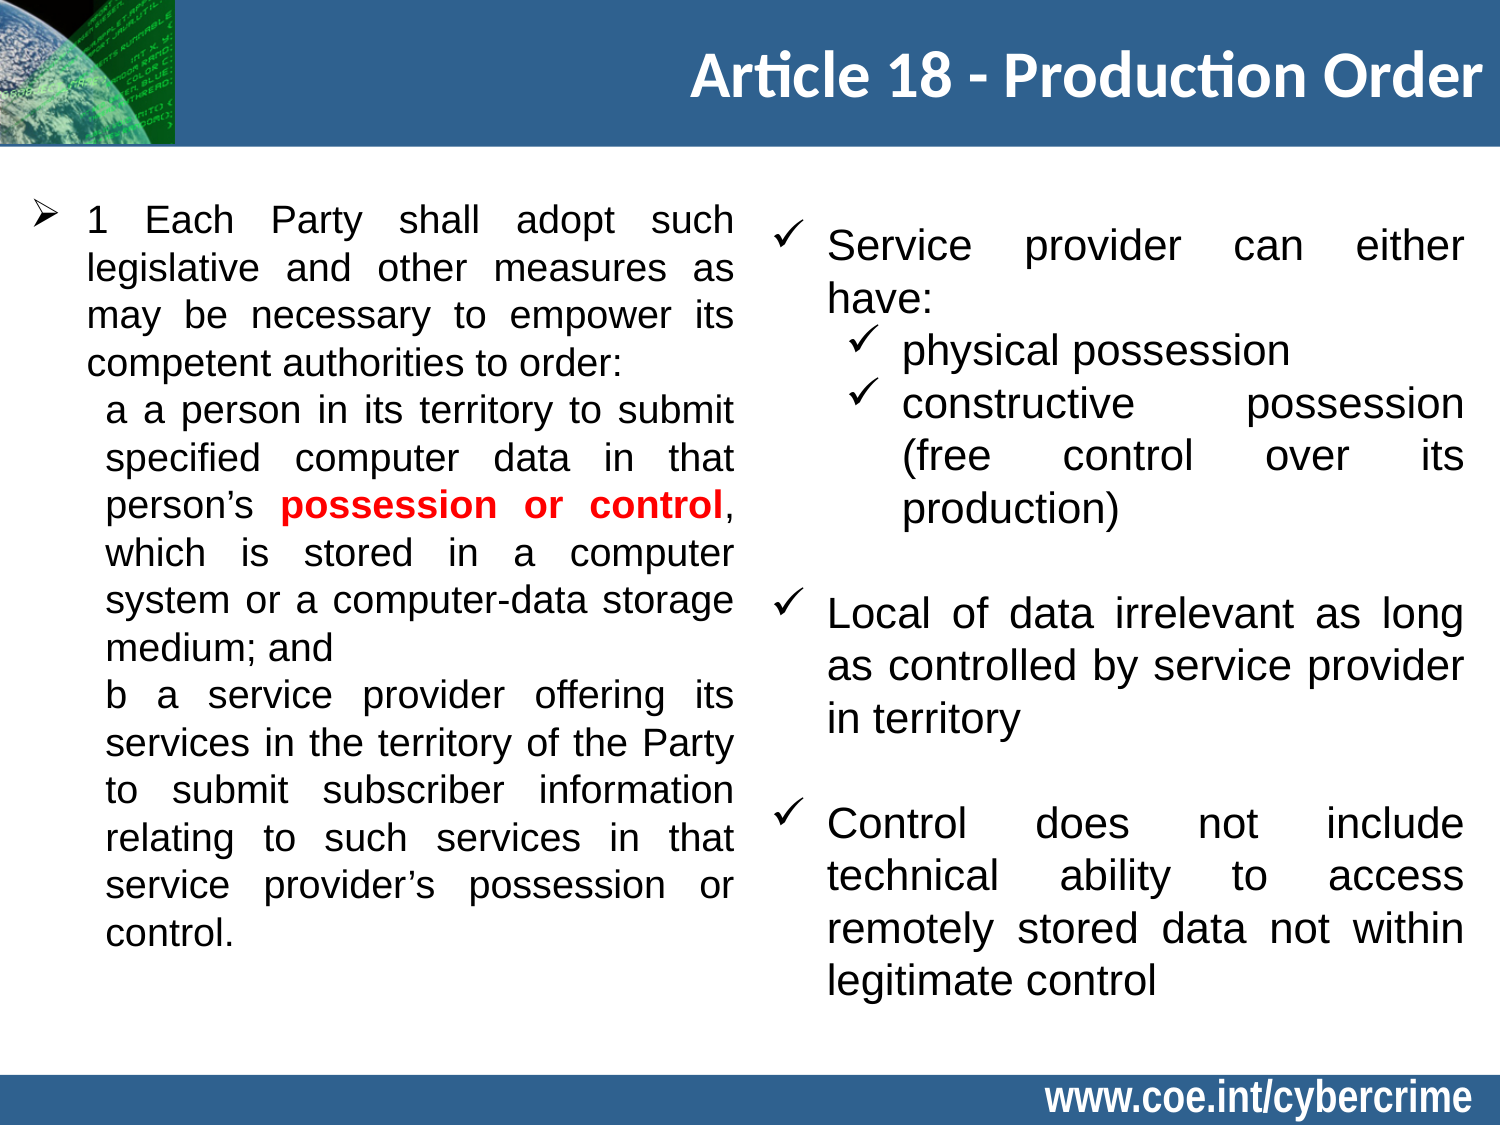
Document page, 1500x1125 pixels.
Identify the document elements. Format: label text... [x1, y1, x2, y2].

text_box Service provider can either have: physical possession constructive possession (free control over its production) Local of data irrelevant as long as controlled by service provider in territory Control does not include technical ability to access remotely stored data not within legitimate control [755, 209, 1480, 1012]
text_box Article 18 - Production Order [177, 0, 1500, 149]
text_box 1 Each Party shall adopt such legislative and other measures as may be necessary to empower its competent authorities to order: a a person in its territory to submit specified computer data in that person’s possession or control, which is stored in a computer system or a computer-data storage medium; and b a service provider offering its services in the territory of the Party to submit subscriber information relating to such services in that service provider’s possession or control. [15, 186, 750, 962]
picture [0, 0, 175, 144]
text_box www.coe.int/cybercrime [1030, 1059, 1500, 1125]
text_box [0, 1073, 1030, 1125]
